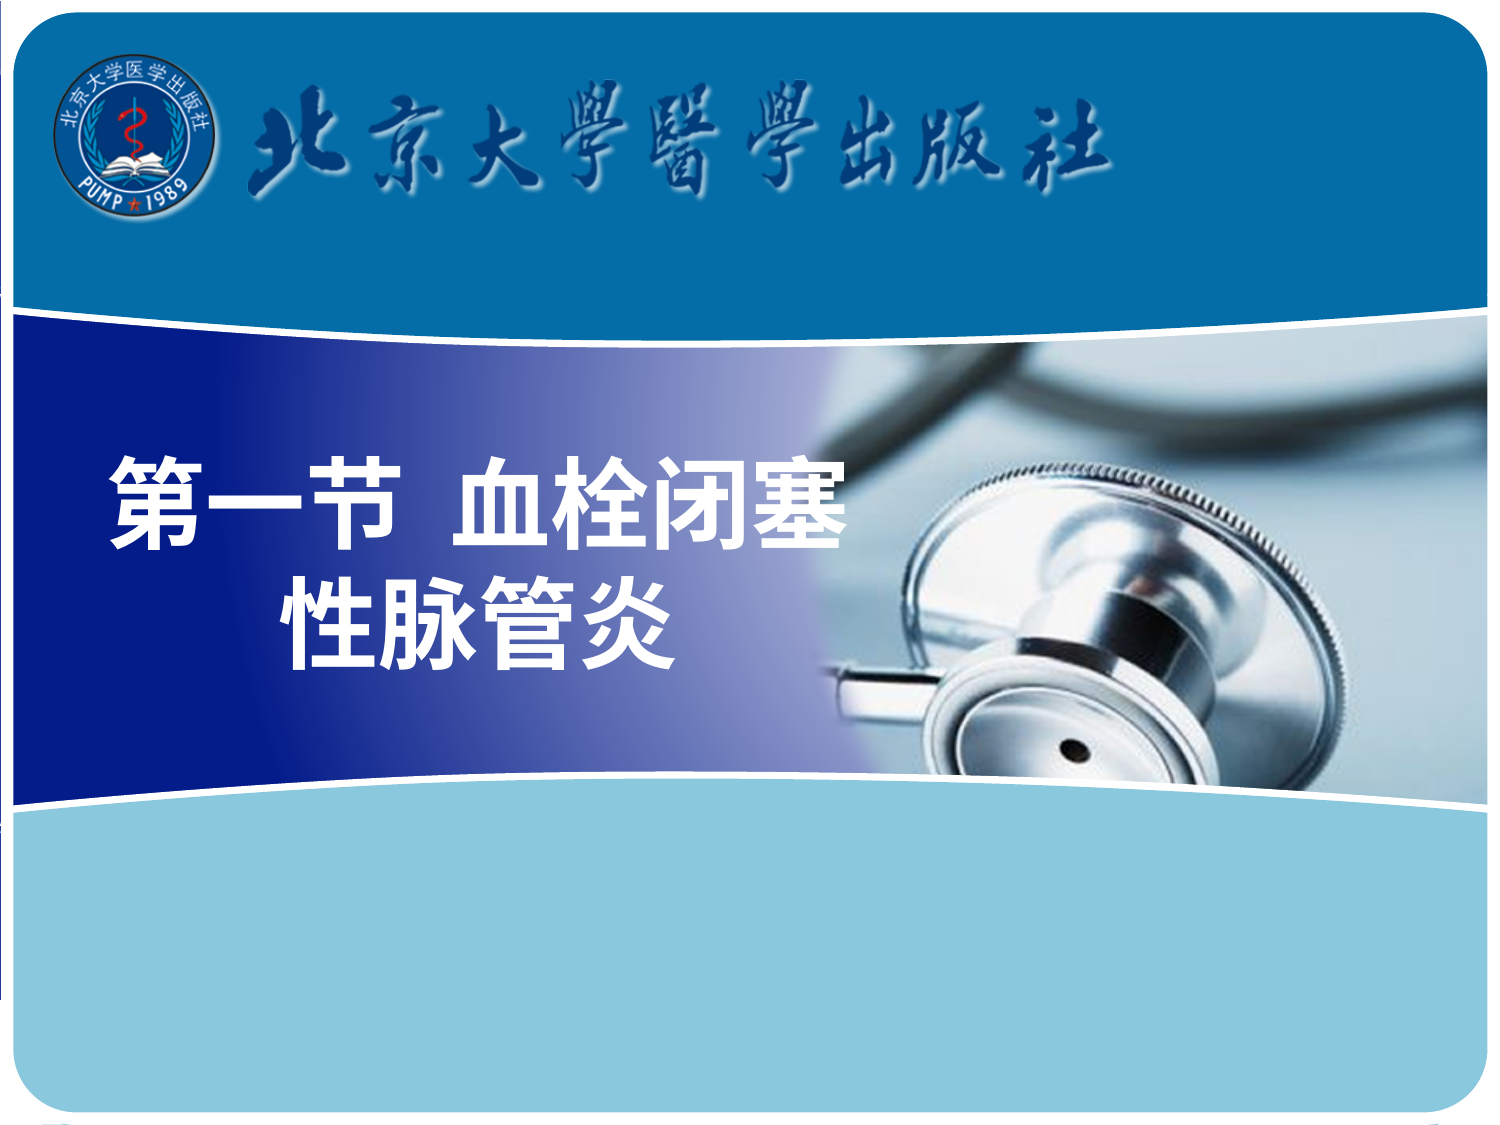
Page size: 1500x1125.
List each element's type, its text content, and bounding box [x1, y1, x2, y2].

title 第一节 血栓闭塞性脉管炎 [52, 373, 904, 749]
picture [53, 54, 1117, 225]
picture [14, 315, 1487, 805]
